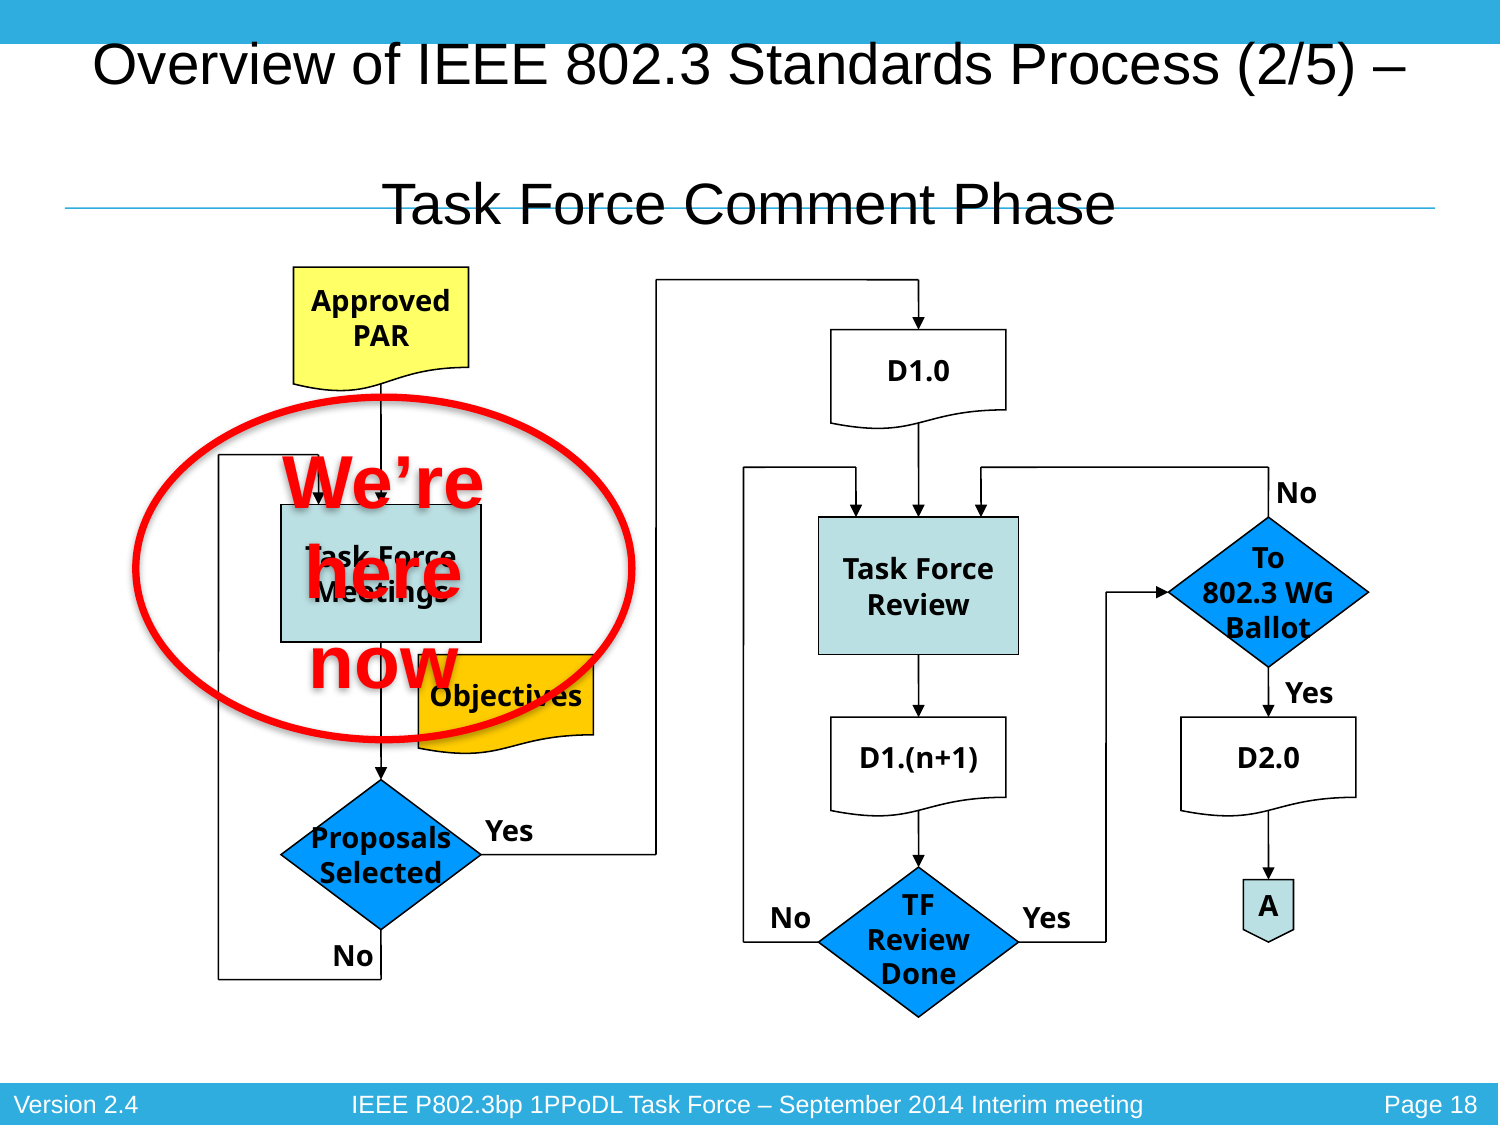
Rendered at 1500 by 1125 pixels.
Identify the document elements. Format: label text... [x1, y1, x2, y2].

text_box [849, 467, 863, 518]
text_box D2.0 [1180, 717, 1356, 816]
text_box No [317, 929, 389, 980]
title Overview of IEEE 802.3 Standards Process (2/5) – Task Force Comment Phase [74, 66, 1426, 197]
text_box Yes [1007, 892, 1087, 942]
text_box Objectives [418, 670, 594, 754]
text_box No [754, 892, 827, 942]
text_box A [1243, 879, 1294, 943]
text_box Task Force Review [818, 517, 1019, 655]
text_box [912, 280, 925, 329]
text_box No [1269, 467, 1333, 517]
text_box [374, 748, 388, 780]
text_box [1262, 668, 1270, 717]
text_box [1262, 811, 1275, 880]
text_box [912, 654, 925, 717]
text_box [1107, 586, 1168, 599]
text_box D1.(n+1) [830, 717, 1006, 816]
text_box No [1260, 467, 1268, 517]
text_box D1.0 [830, 329, 1006, 429]
text_box Yes [470, 804, 549, 855]
text_box Approved PAR [293, 267, 469, 391]
text_box We’re here now [135, 396, 633, 741]
text_box [974, 468, 988, 518]
text_box Proposals Selected [280, 780, 481, 929]
text_box [912, 811, 925, 868]
text_box To 802.3 WG Ballot [1168, 517, 1369, 668]
text_box TF Review Done [819, 867, 1018, 1018]
text_box Yes [1270, 667, 1349, 717]
text_box [912, 424, 925, 518]
